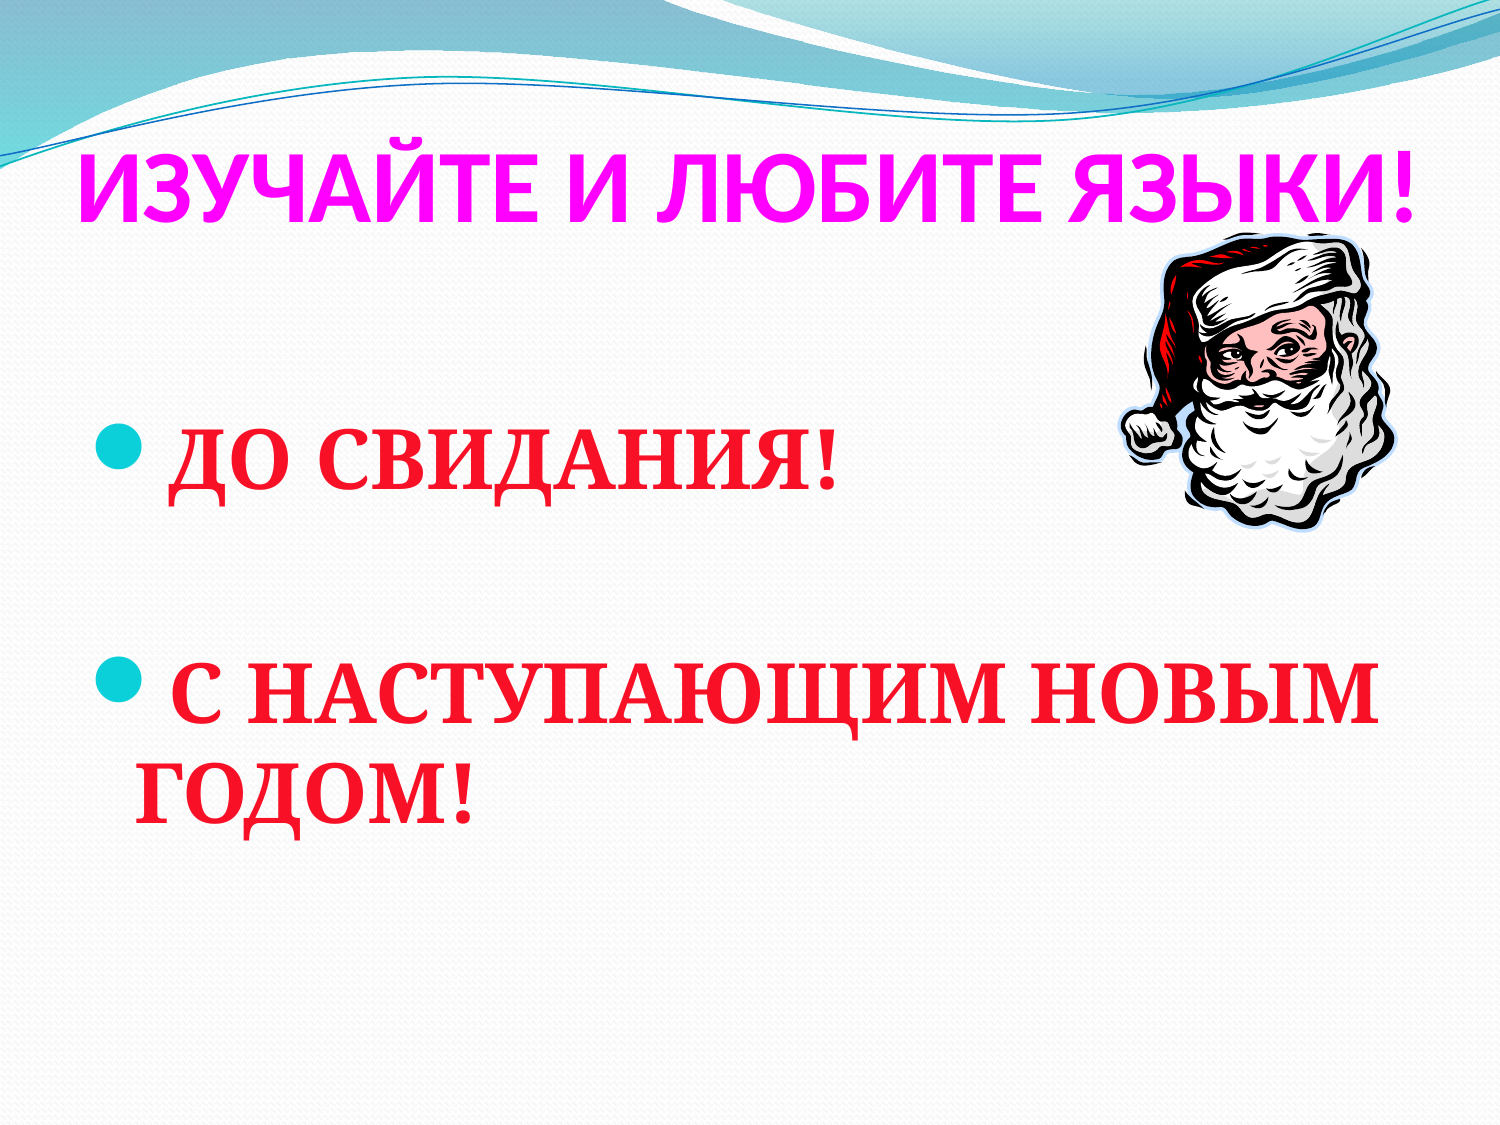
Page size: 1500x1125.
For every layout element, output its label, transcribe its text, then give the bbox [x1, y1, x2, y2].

list ДО СВИДАНИЯ! С НАСТУПАЮЩИМ НОВЫМ ГОДОМ! [75, 317, 1425, 1038]
picture [1115, 231, 1400, 536]
title ИЗУЧАЙТЕ И ЛЮБИТЕ ЯЗЫКИ! [75, 54, 1425, 244]
